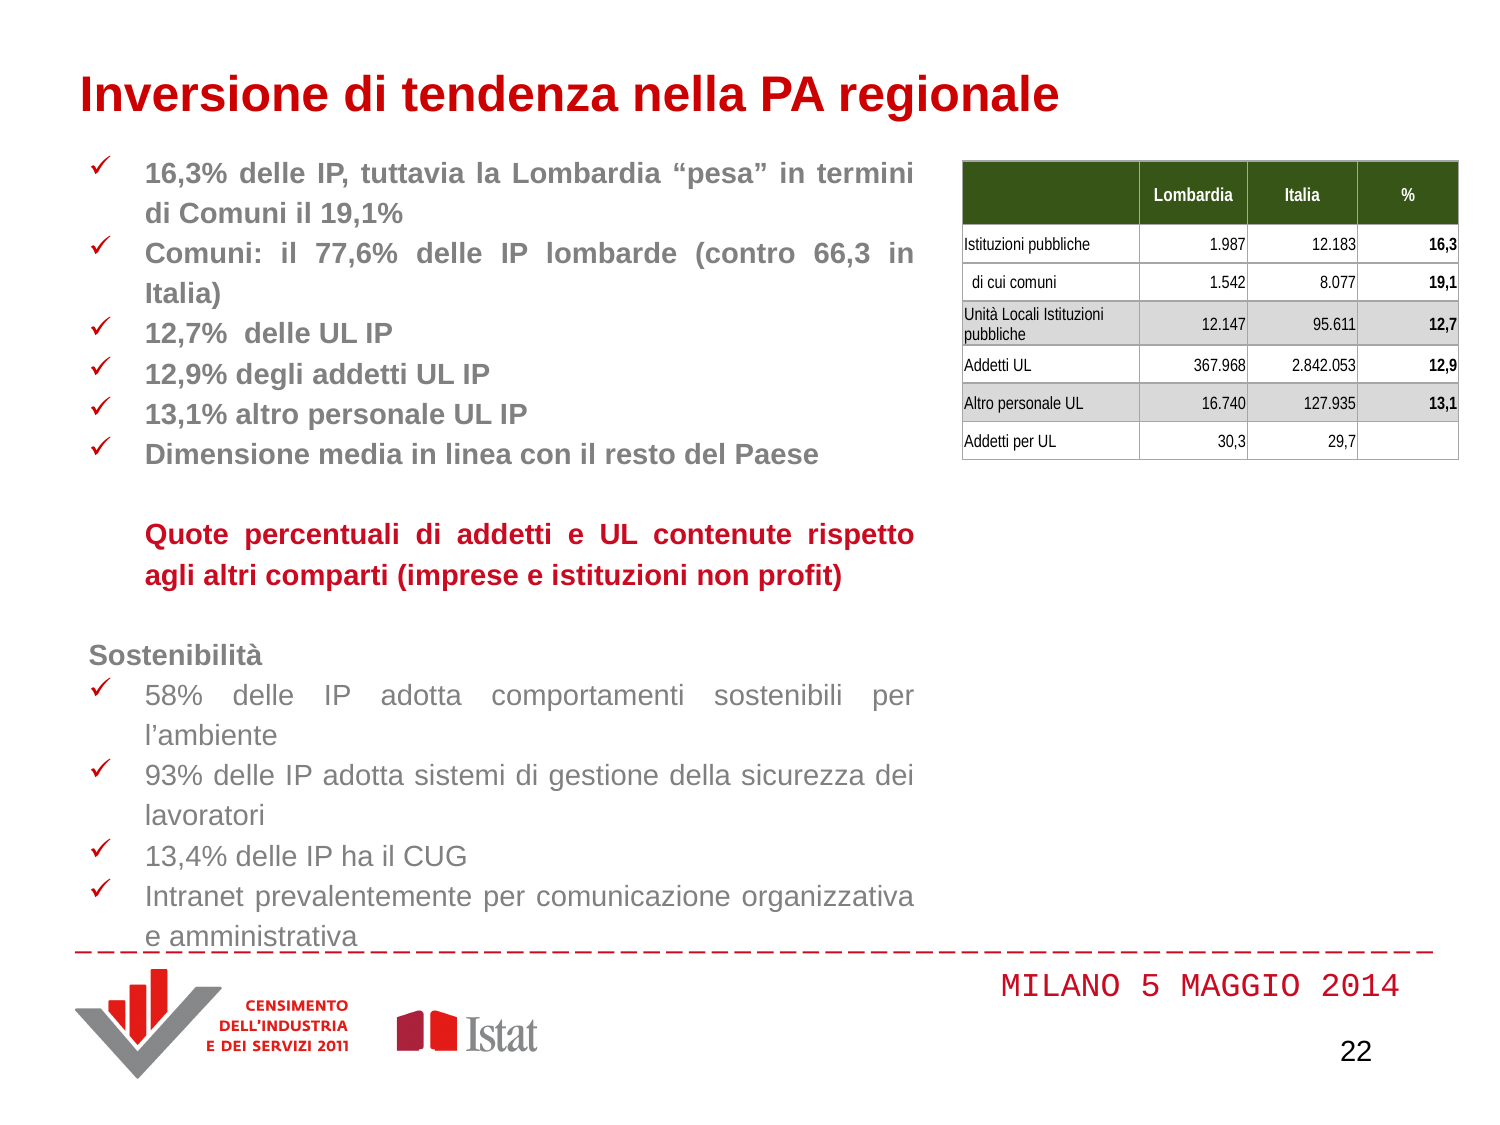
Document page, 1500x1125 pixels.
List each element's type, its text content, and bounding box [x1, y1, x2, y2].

table_cell 1.987 [1140, 225, 1247, 262]
table_cell 13,1 [1358, 384, 1458, 421]
table_cell 16,3 [1358, 225, 1458, 262]
table_cell [1358, 422, 1458, 459]
slide_number 22 [1074, 1025, 1388, 1100]
table_cell Istituzioni pubbliche [963, 225, 1139, 262]
table_cell 2.842.053 [1248, 346, 1357, 382]
table_header % [1358, 162, 1458, 224]
picture [75, 969, 538, 1082]
table_cell 1.542 [1140, 264, 1247, 300]
table_cell 12.183 [1248, 225, 1357, 262]
table_header Italia [1248, 162, 1357, 224]
table_cell di cui comuni [963, 264, 1139, 300]
table_cell 30,3 [1140, 422, 1247, 459]
text_box Inversione di tendenza nella PA regionale [64, 54, 1436, 130]
table_cell 12.147 [1140, 302, 1247, 344]
table_cell Addetti UL [963, 346, 1139, 382]
table_cell Altro personale UL [963, 384, 1139, 421]
table_cell 12,9 [1358, 346, 1458, 382]
table_header [963, 162, 1139, 224]
text_box 16,3% delle IP, tuttavia la Lombardia “pesa” in termini di Comuni il 19,1% Comuni: il 77,6% delle IP lombarde (contro 66,3 in Italia) 12,7% delle UL IP 12,9% degli addetti UL IP 13,1% altro personale UL IP Dimensione media in linea con il resto del Paese Quote percentuali di addetti e UL contenute rispetto agli altri comparti (imprese e istituzioni non profit) Sostenibilità 58% delle IP adotta comportamenti sostenibili per l’ambiente 93% delle IP adotta sistemi di gestione della sicurezza dei lavoratori 13,4% delle IP ha il CUG Intranet prevalentemente per comunicazione organizzativa e amministrativa [88, 148, 916, 953]
table_cell 12,7 [1358, 302, 1458, 344]
table_cell 29,7 [1248, 422, 1357, 459]
table_cell 127.935 [1248, 384, 1357, 421]
table_cell 95.611 [1248, 302, 1357, 344]
table_cell 19,1 [1358, 264, 1458, 300]
table_cell Addetti per UL [963, 422, 1139, 459]
table_cell 8.077 [1248, 264, 1357, 300]
table_cell 367.968 [1140, 346, 1247, 382]
table_cell Unità Locali Istituzioni pubbliche [963, 302, 1139, 344]
table_cell 16.740 [1140, 384, 1247, 421]
table_header Lombardia [1140, 162, 1247, 224]
